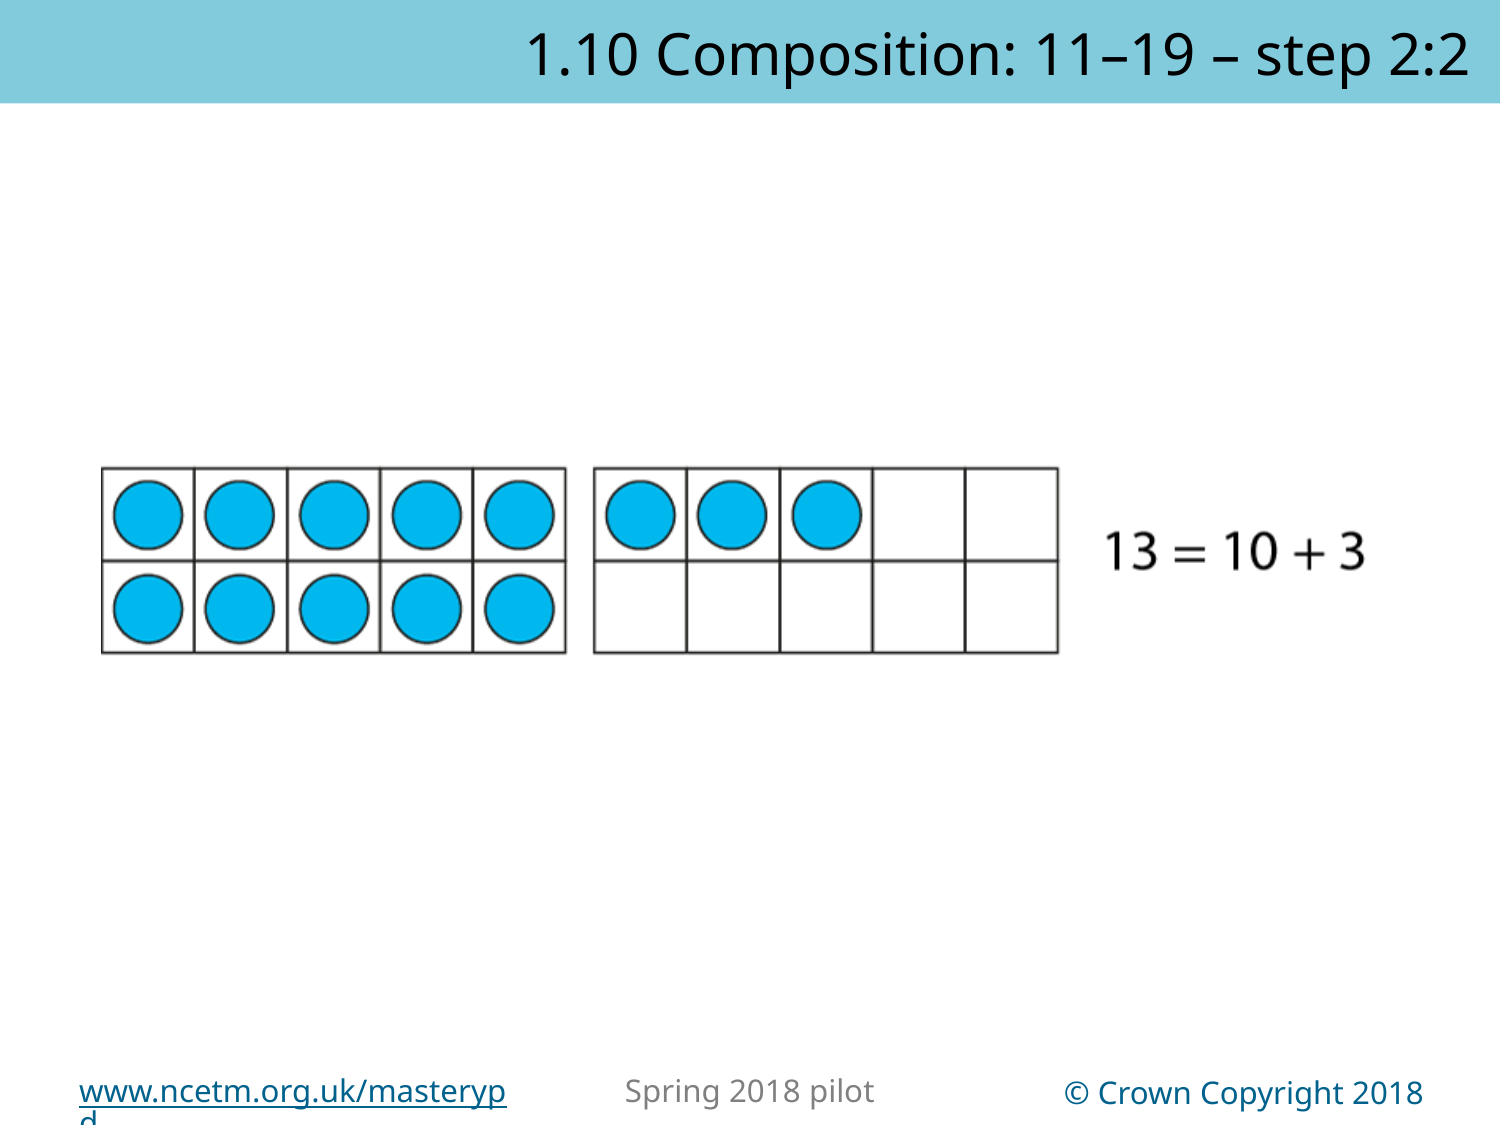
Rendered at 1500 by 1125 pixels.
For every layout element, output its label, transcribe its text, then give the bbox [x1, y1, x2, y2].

list 1.10 Composition: 11–19 – step 2:2 [0, 0, 1500, 104]
picture [101, 457, 1399, 672]
